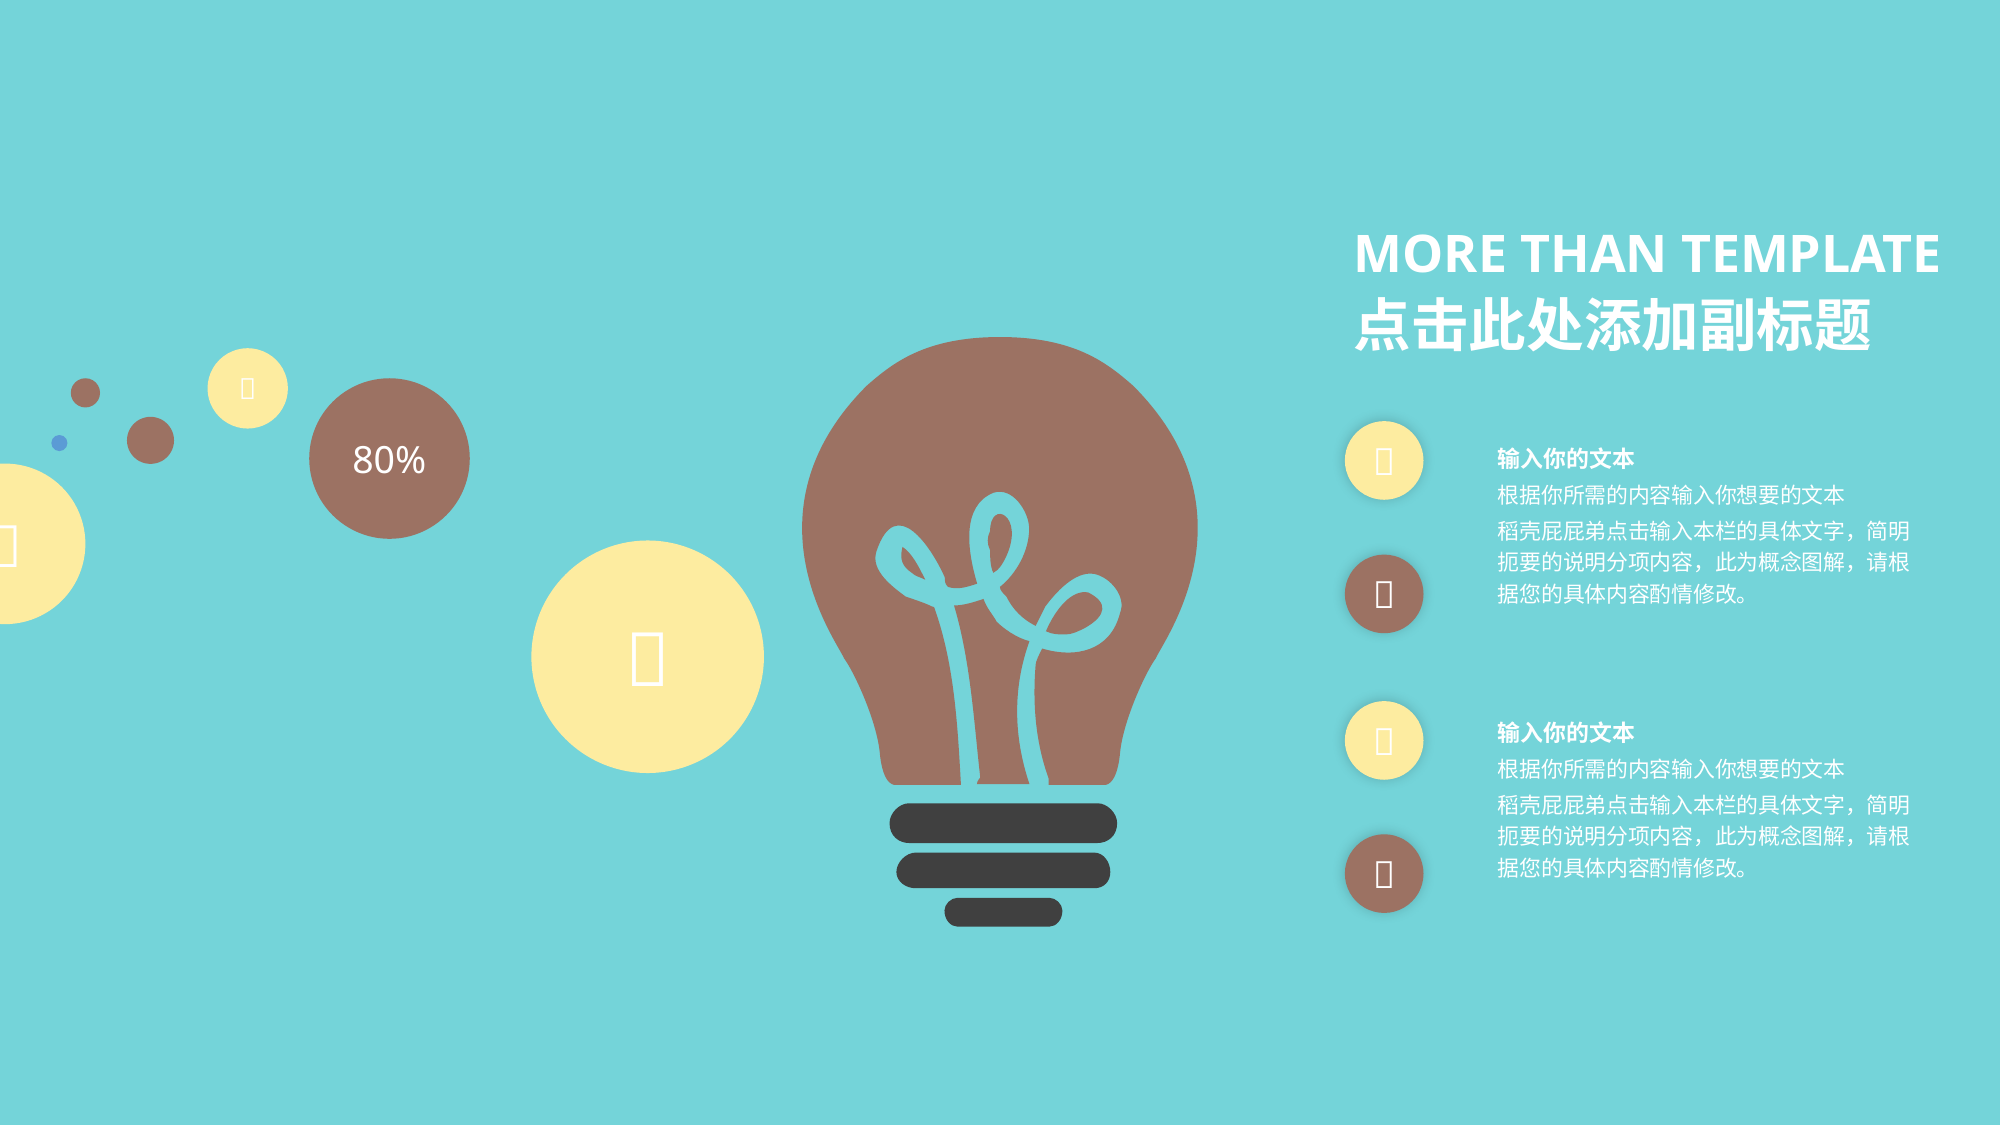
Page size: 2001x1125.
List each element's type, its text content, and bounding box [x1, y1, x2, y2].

text_box  [1343, 700, 1425, 781]
text_box MORE THAN TEMPLATE 点击此处添加副标题 [1339, 206, 2000, 366]
text_box  [1343, 833, 1425, 914]
text_box [50, 433, 69, 453]
text_box  [206, 347, 289, 430]
text_box 输入你的文本 根据你所需的内容输入你想要的文本 稻壳屁屁弟点击输入本栏的具体文字，简明扼要的说明分项内容，此为概念图解，请根据您的具体内容酌情修改。 [1480, 430, 1932, 616]
text_box  [530, 539, 740, 775]
text_box [69, 377, 102, 409]
text_box  [1343, 553, 1425, 635]
text_box  [1343, 420, 1425, 501]
text_box 输入你的文本 根据你所需的内容输入你想要的文本 稻壳屁屁弟点击输入本栏的具体文字，简明扼要的说明分项内容，此为概念图解，请根据您的具体内容酌情修改。 [1480, 704, 1932, 890]
text_box 80% [308, 377, 471, 540]
text_box [125, 415, 176, 465]
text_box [740, 336, 1260, 927]
text_box  [0, 462, 87, 626]
